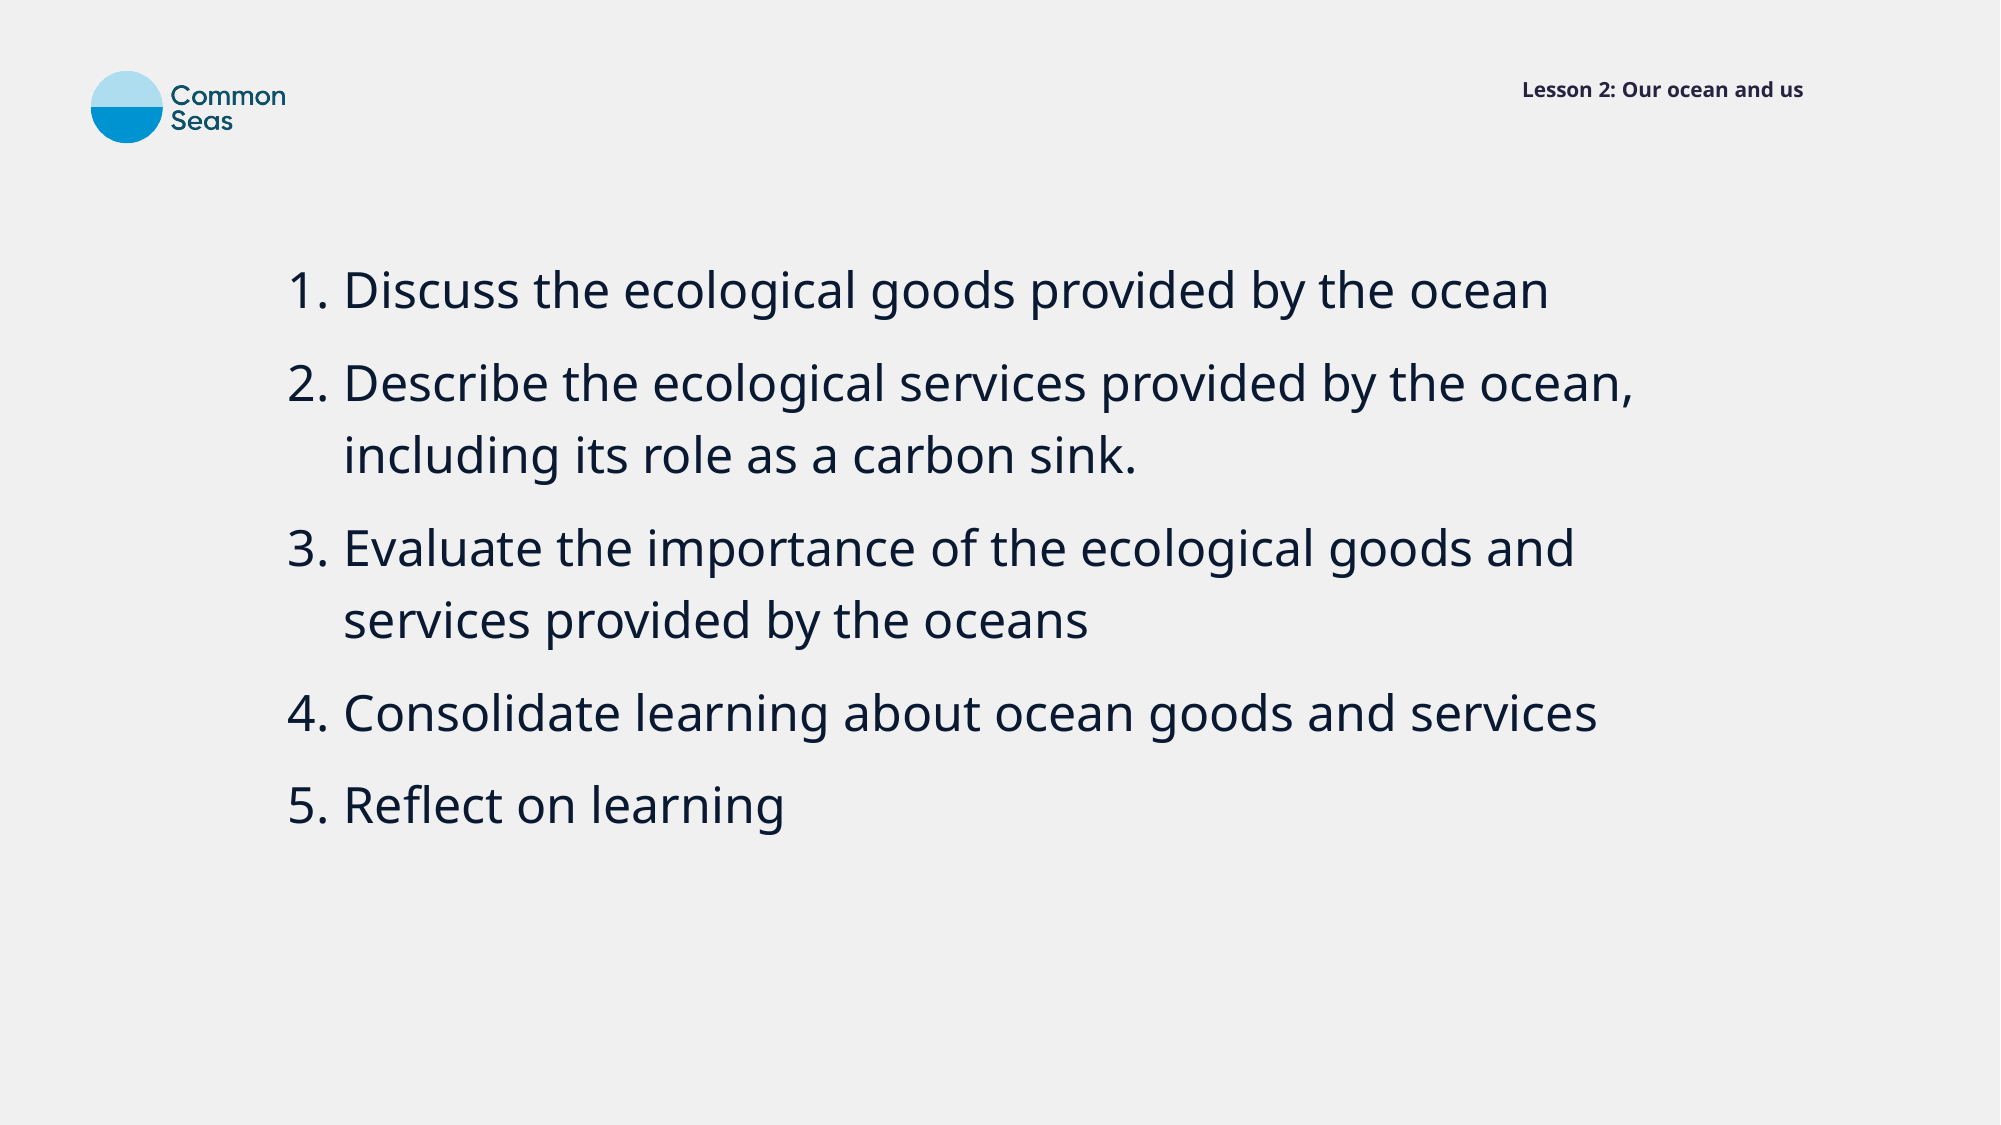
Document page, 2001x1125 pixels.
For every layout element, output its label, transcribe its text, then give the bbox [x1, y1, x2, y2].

list Discuss the ecological goods provided by the ocean Describe the ecological services provided by the ocean, including its role as a carbon sink. Evaluate the importance of the ecological goods and services provided by the oceans Consolidate learning about ocean goods and services Reflect on learning [279, 238, 1763, 614]
picture [84, 67, 294, 146]
title Lesson 2: Our ocean and us [999, 67, 1812, 114]
